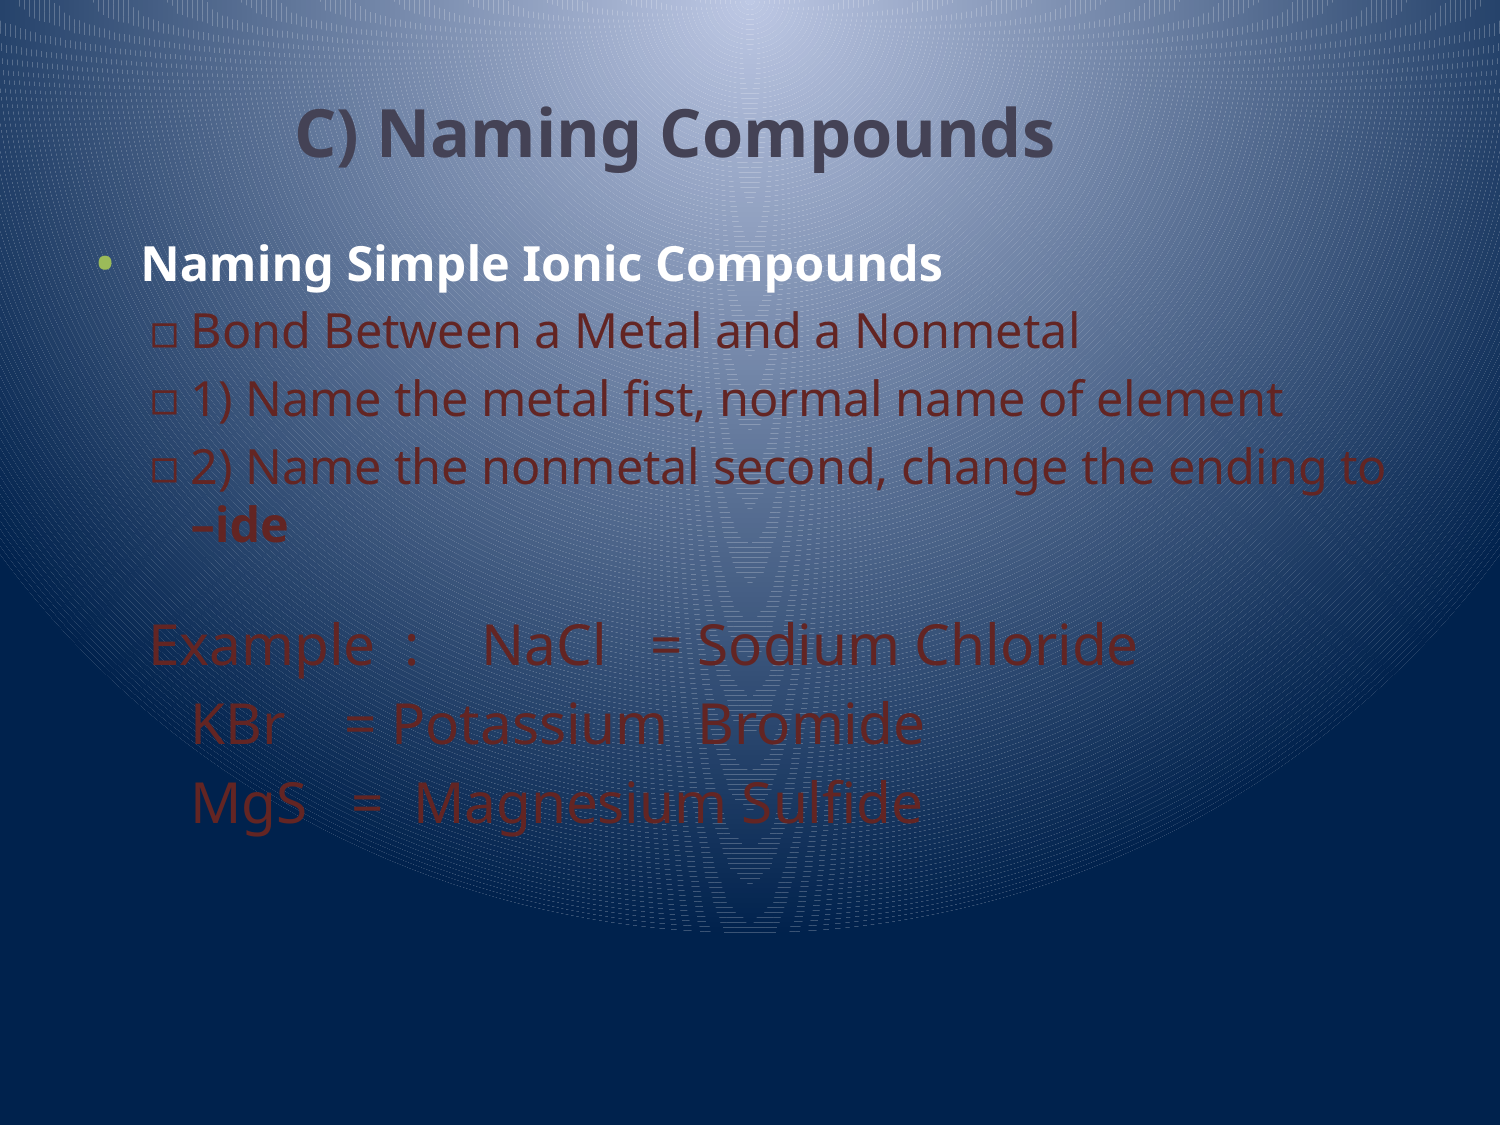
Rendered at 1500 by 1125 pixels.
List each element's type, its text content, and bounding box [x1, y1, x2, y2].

list Naming Simple Ionic Compounds Bond Between a Metal and a Nonmetal 1) Name the metal fist, normal name of element 2) Name the nonmetal second, change the ending to –ide Example : NaCl = Sodium Chloride KBr = Potassium Bromide MgS = Magnesium Sulfide [62, 224, 1413, 968]
title C) Naming Compounds [0, 37, 1350, 225]
